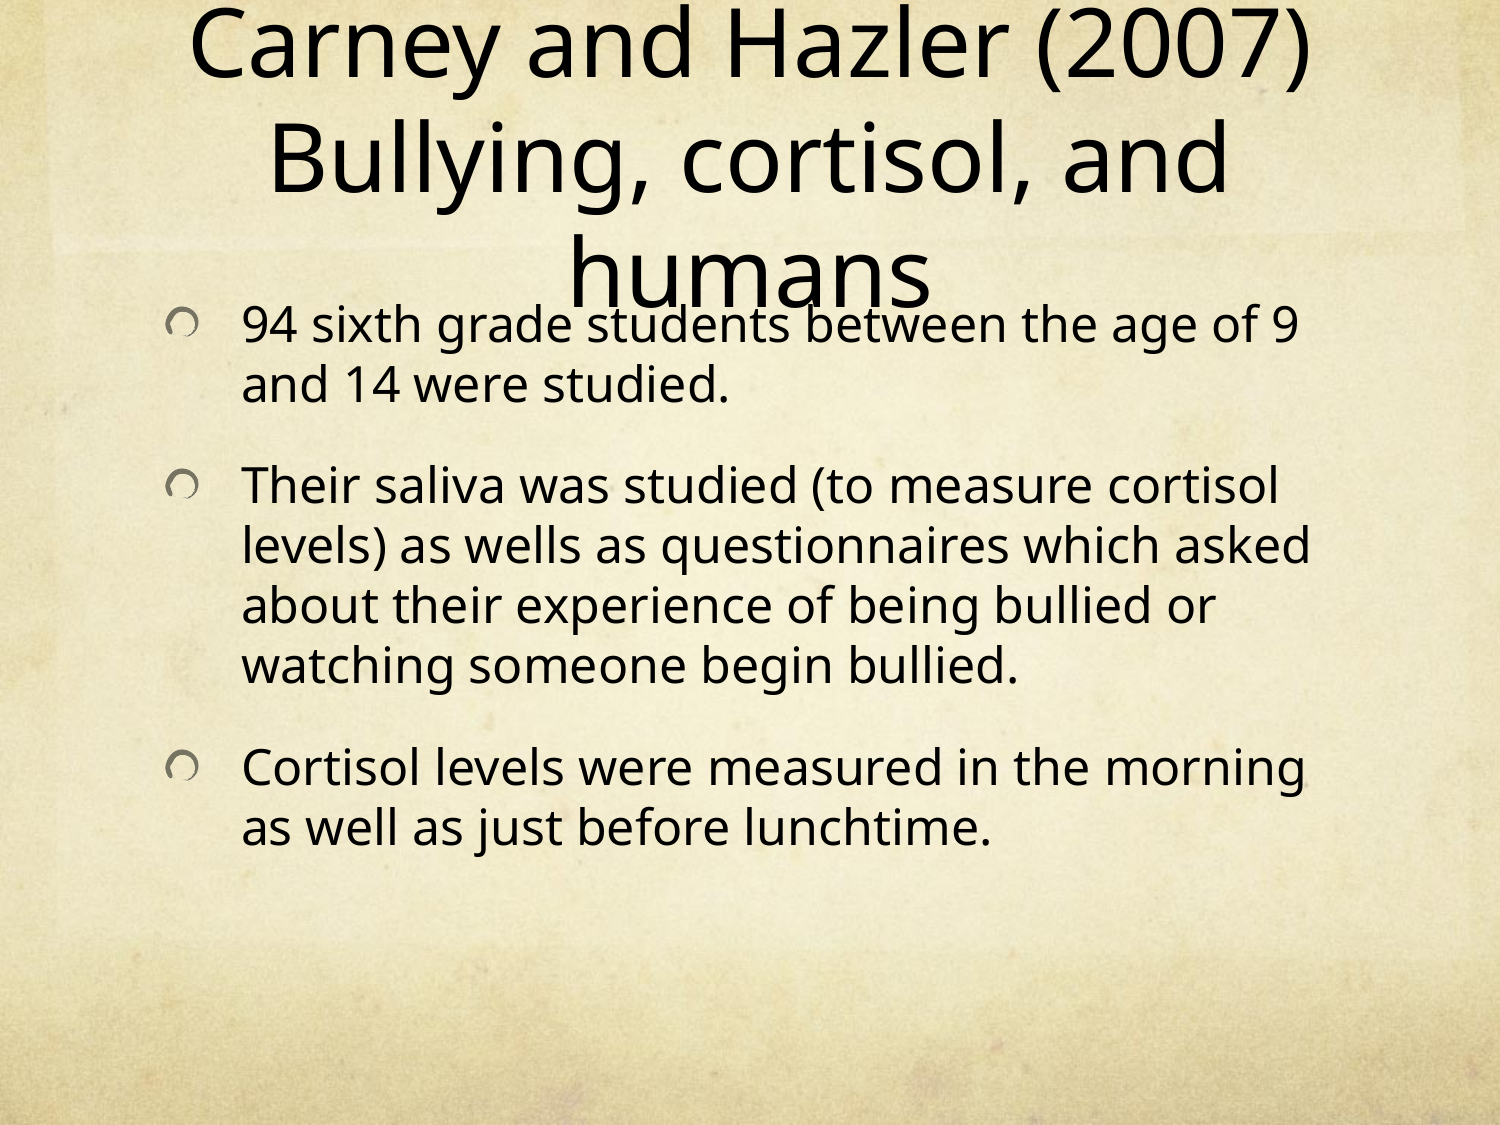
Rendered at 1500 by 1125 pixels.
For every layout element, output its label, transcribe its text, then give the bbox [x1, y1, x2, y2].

picture [0, 0, 1500, 1125]
title Carney and Hazler (2007) Bullying, cortisol, and humans [150, 82, 1350, 225]
list 94 sixth grade students between the age of 9 and 14 were studied. Their saliva was studied (to measure cortisol levels) as wells as questionnaires which asked about their experience of being bullied or watching someone begin bullied. Cortisol levels were measured in the morning as well as just before lunchtime. [150, 284, 1350, 950]
